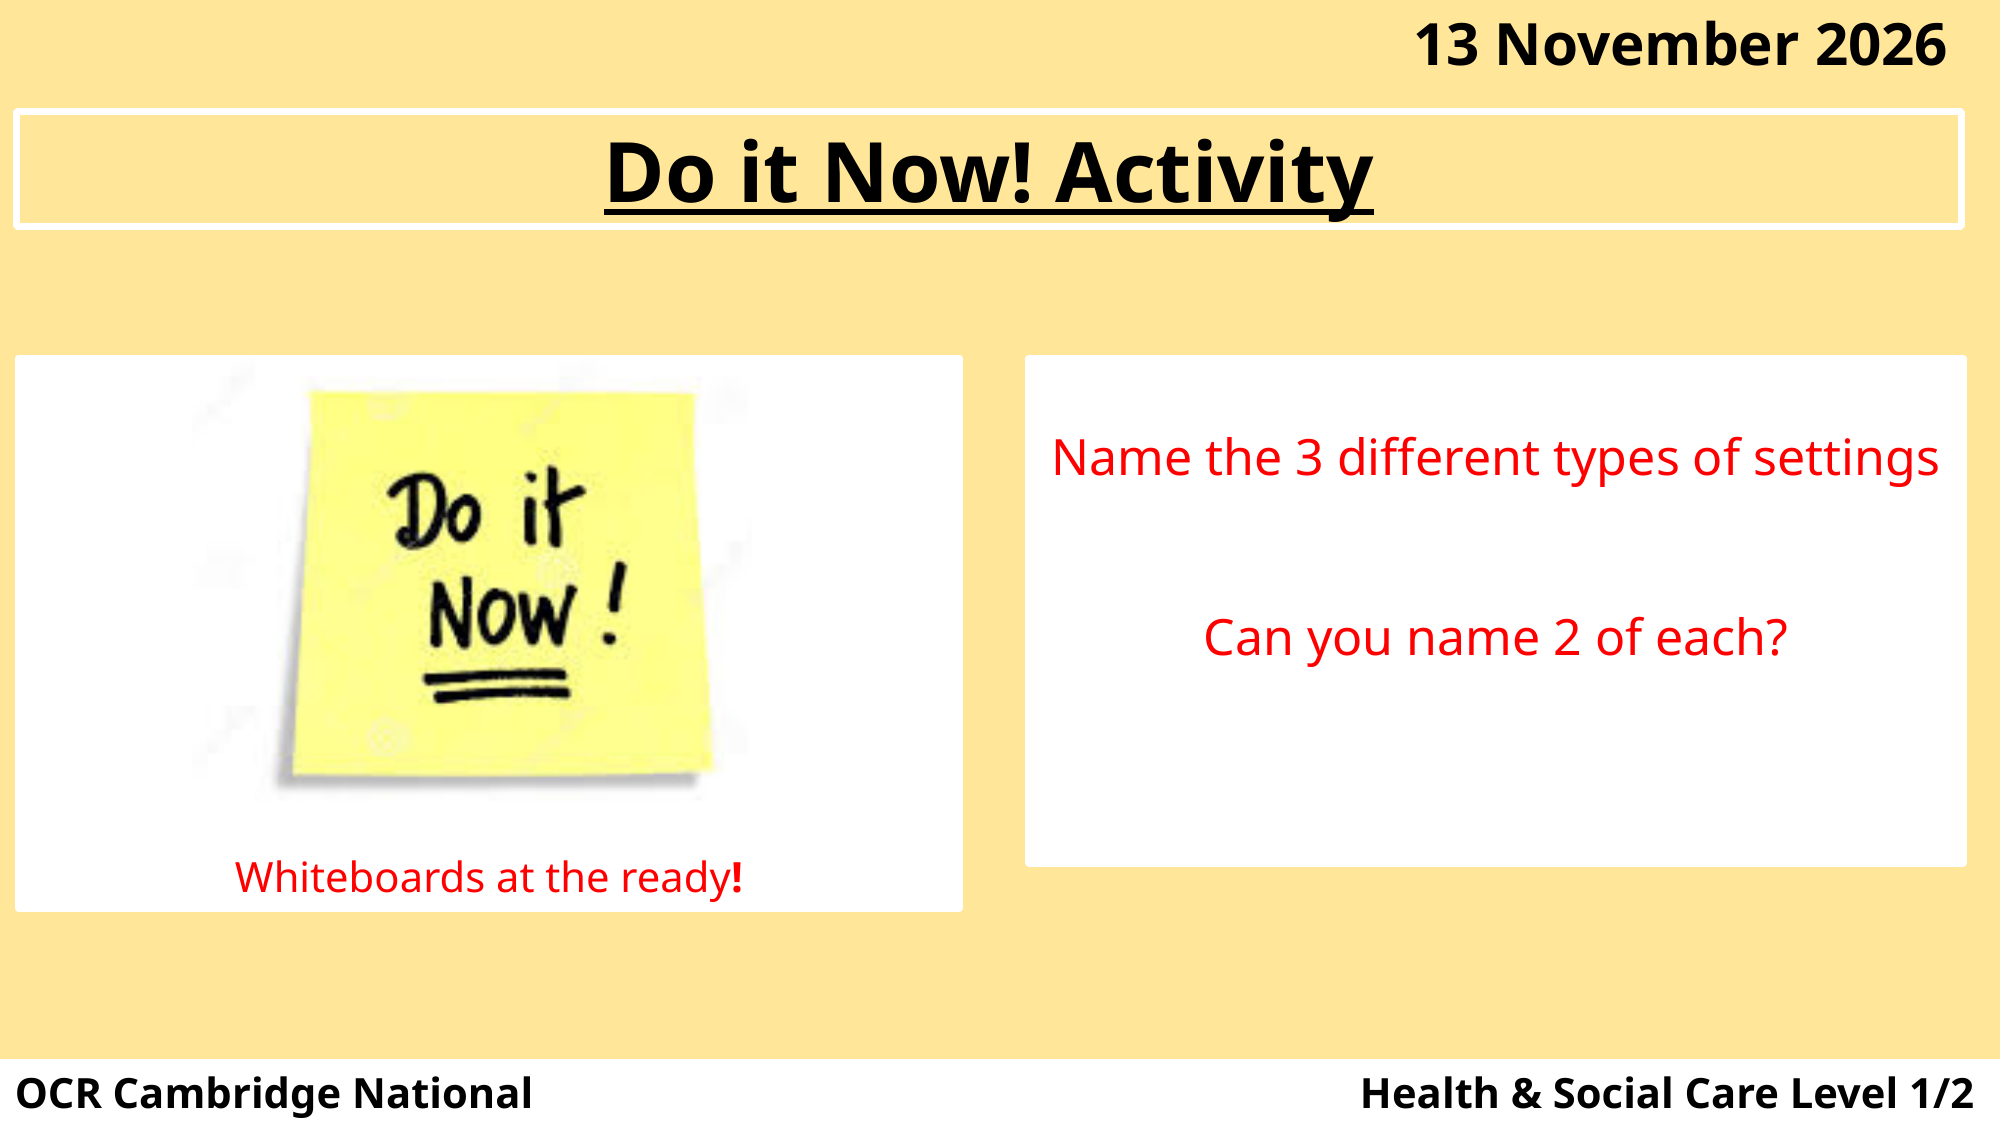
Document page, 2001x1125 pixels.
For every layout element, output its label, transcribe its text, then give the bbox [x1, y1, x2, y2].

text_box Health & Social Care Level 1/2 [873, 1059, 2000, 1125]
text_box Do it Now! Activity [16, 111, 1962, 227]
picture [191, 358, 752, 824]
text_box OCR Cambridge National [0, 1059, 873, 1125]
text_box 28 September 2020 [1205, 0, 1964, 94]
text_box Whiteboards at the ready! [18, 358, 960, 909]
text_box Name the 3 different types of settings Can you name 2 of each? [1028, 358, 1964, 863]
